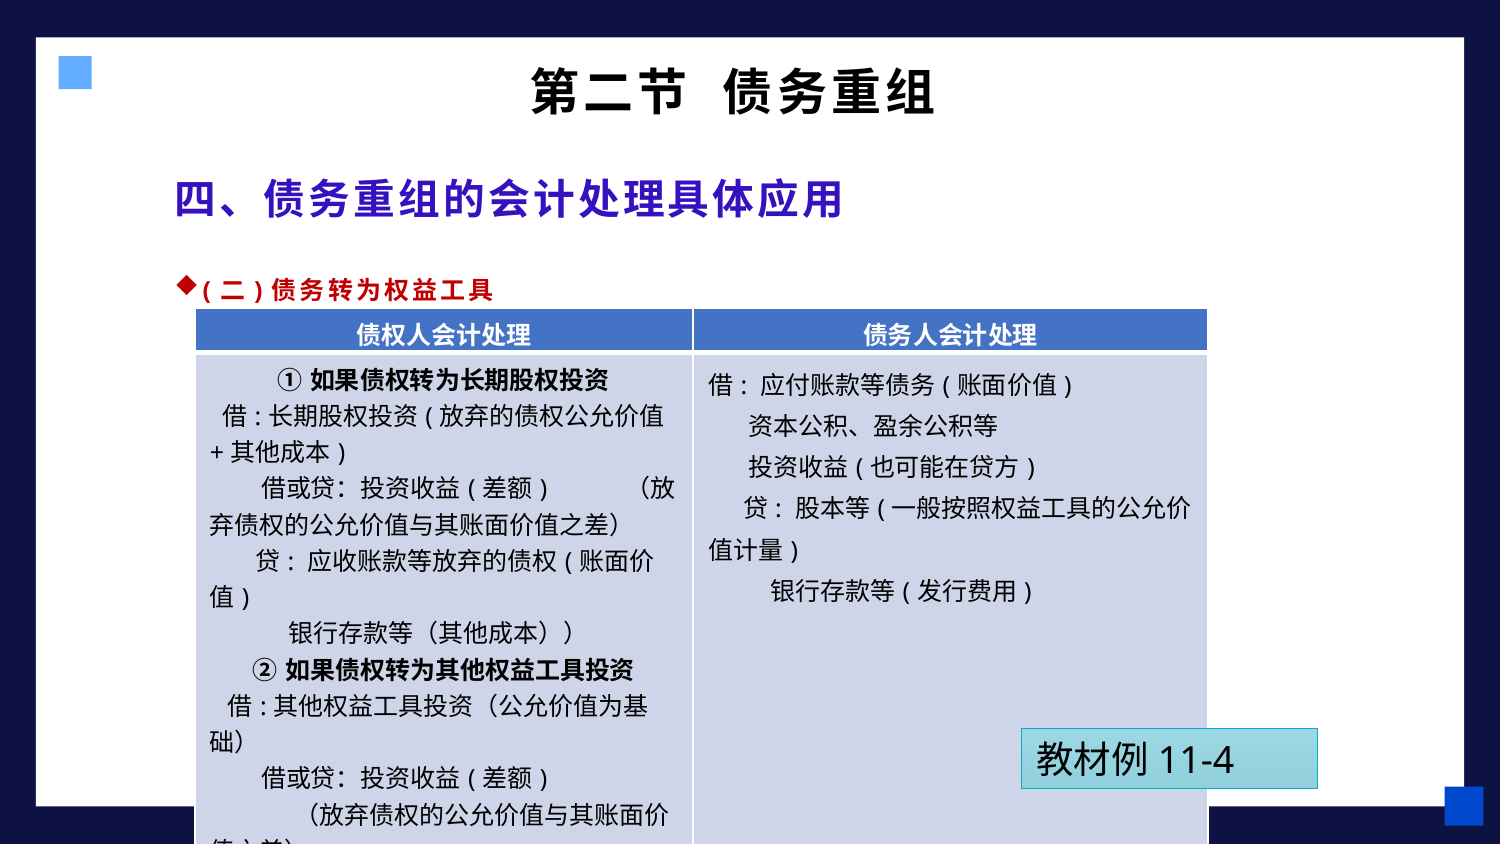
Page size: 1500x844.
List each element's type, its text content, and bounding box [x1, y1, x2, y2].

table_cell ①如果债权转为长期股权投资 借:长期股权投资(放弃的债权公允价值+其他成本) 借或贷：投资收益(差额) （放弃债权的公允价值与其账面价值之差） 贷: 应收账款等放弃的债权(账面价值) 银行存款等（其他成本）） ②如果债权转为其他权益工具投资 借:其他权益工具投资（公允价值为基础） 借或贷：投资收益(差额) （放弃债权的公允价值与其账面价值之差） 贷: 应收账款等放弃的债权(账面价值) [196, 355, 692, 844]
table_header 债权人会计处理 [196, 309, 692, 350]
table_cell 借: 应付账款等债务(账面价值) 资本公积、盈余公积等 投资收益(也可能在贷方) 贷: 股本等(一般按照权益工具的公允价值计量) 银行存款等(发行费用) [694, 355, 1207, 844]
table_header 债务人会计处理 [694, 309, 1207, 350]
title 四、债务重组的会计处理具体应用 [157, 173, 1343, 263]
text_box 教材例11-4 [1021, 728, 1318, 789]
text_box 第二节 债务重组 [514, 53, 966, 129]
list (二)债务转为权益工具 [157, 268, 1343, 693]
